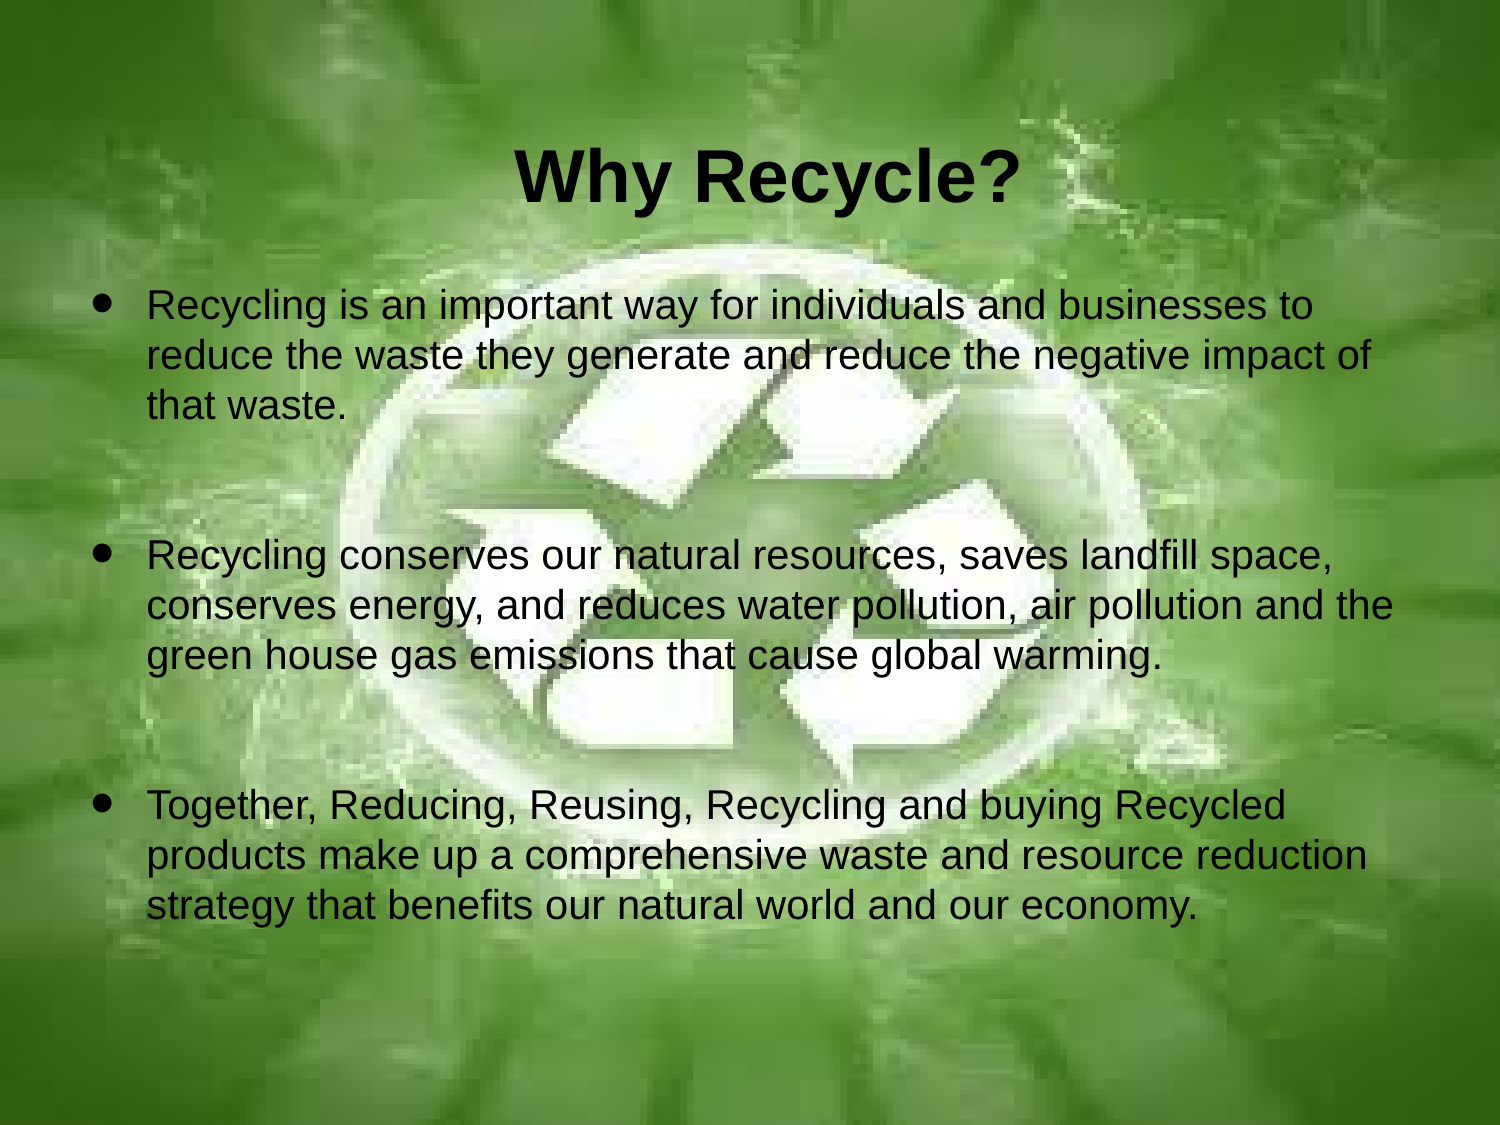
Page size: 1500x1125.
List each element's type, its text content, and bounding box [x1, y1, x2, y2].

title Why Recycle? [75, 14, 1425, 233]
picture [0, 0, 1500, 1125]
list Recycling is an important way for individuals and businesses to reduce the waste they generate and reduce the negative impact of that waste. Recycling conserves our natural resources, saves landfill space, conserves energy, and reduces water pollution, air pollution and the green house gas emissions that cause global warming. Together, Reducing, Reusing, Recycling and buying Recycled products make up a comprehensive waste and resource reduction strategy that benefits our natural world and our economy. [75, 262, 1425, 943]
